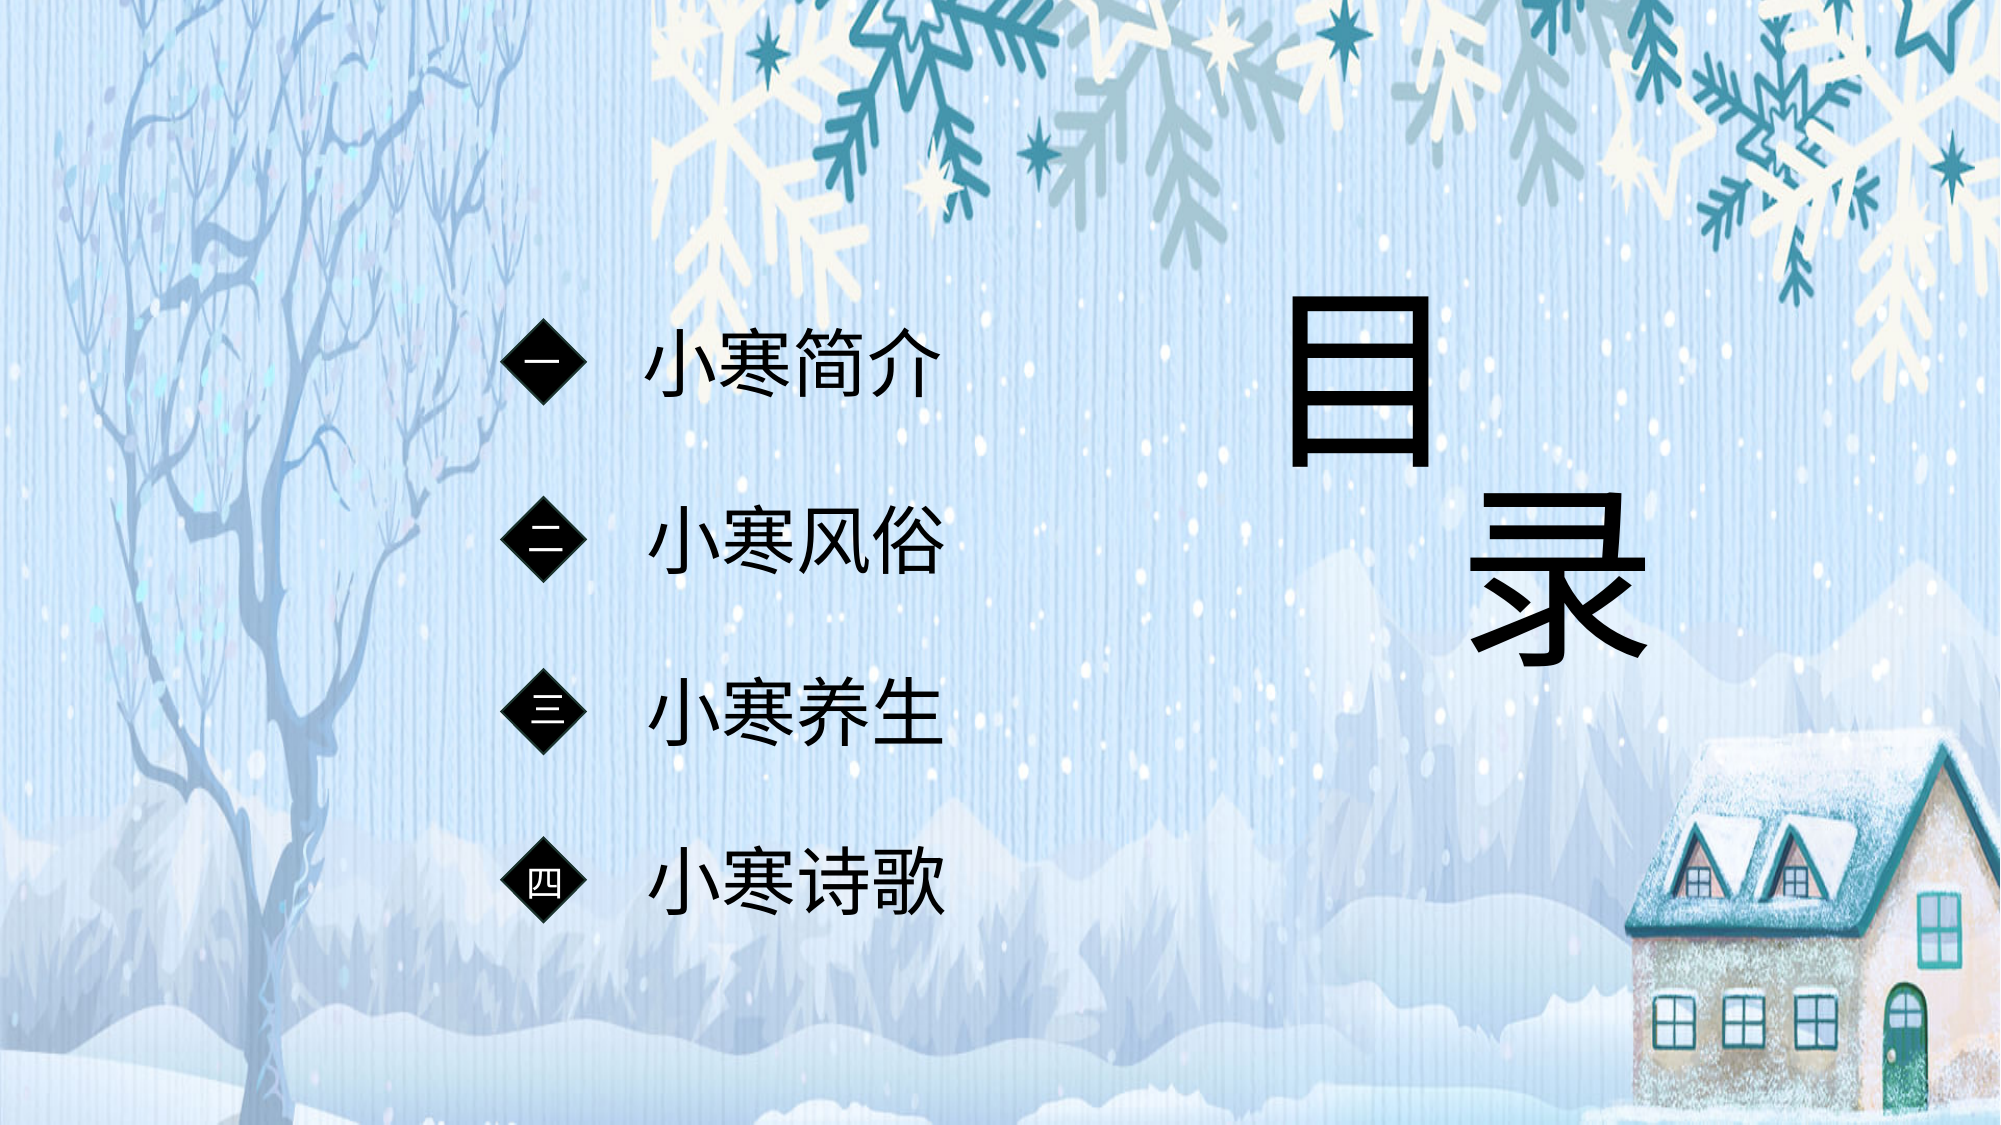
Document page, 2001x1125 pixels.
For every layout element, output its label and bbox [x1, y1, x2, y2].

text_box [501, 826, 1032, 933]
text_box [501, 486, 1032, 593]
text_box [1244, 245, 1792, 701]
text_box [501, 308, 1001, 415]
picture [0, 0, 2001, 1125]
text_box [501, 658, 1032, 765]
